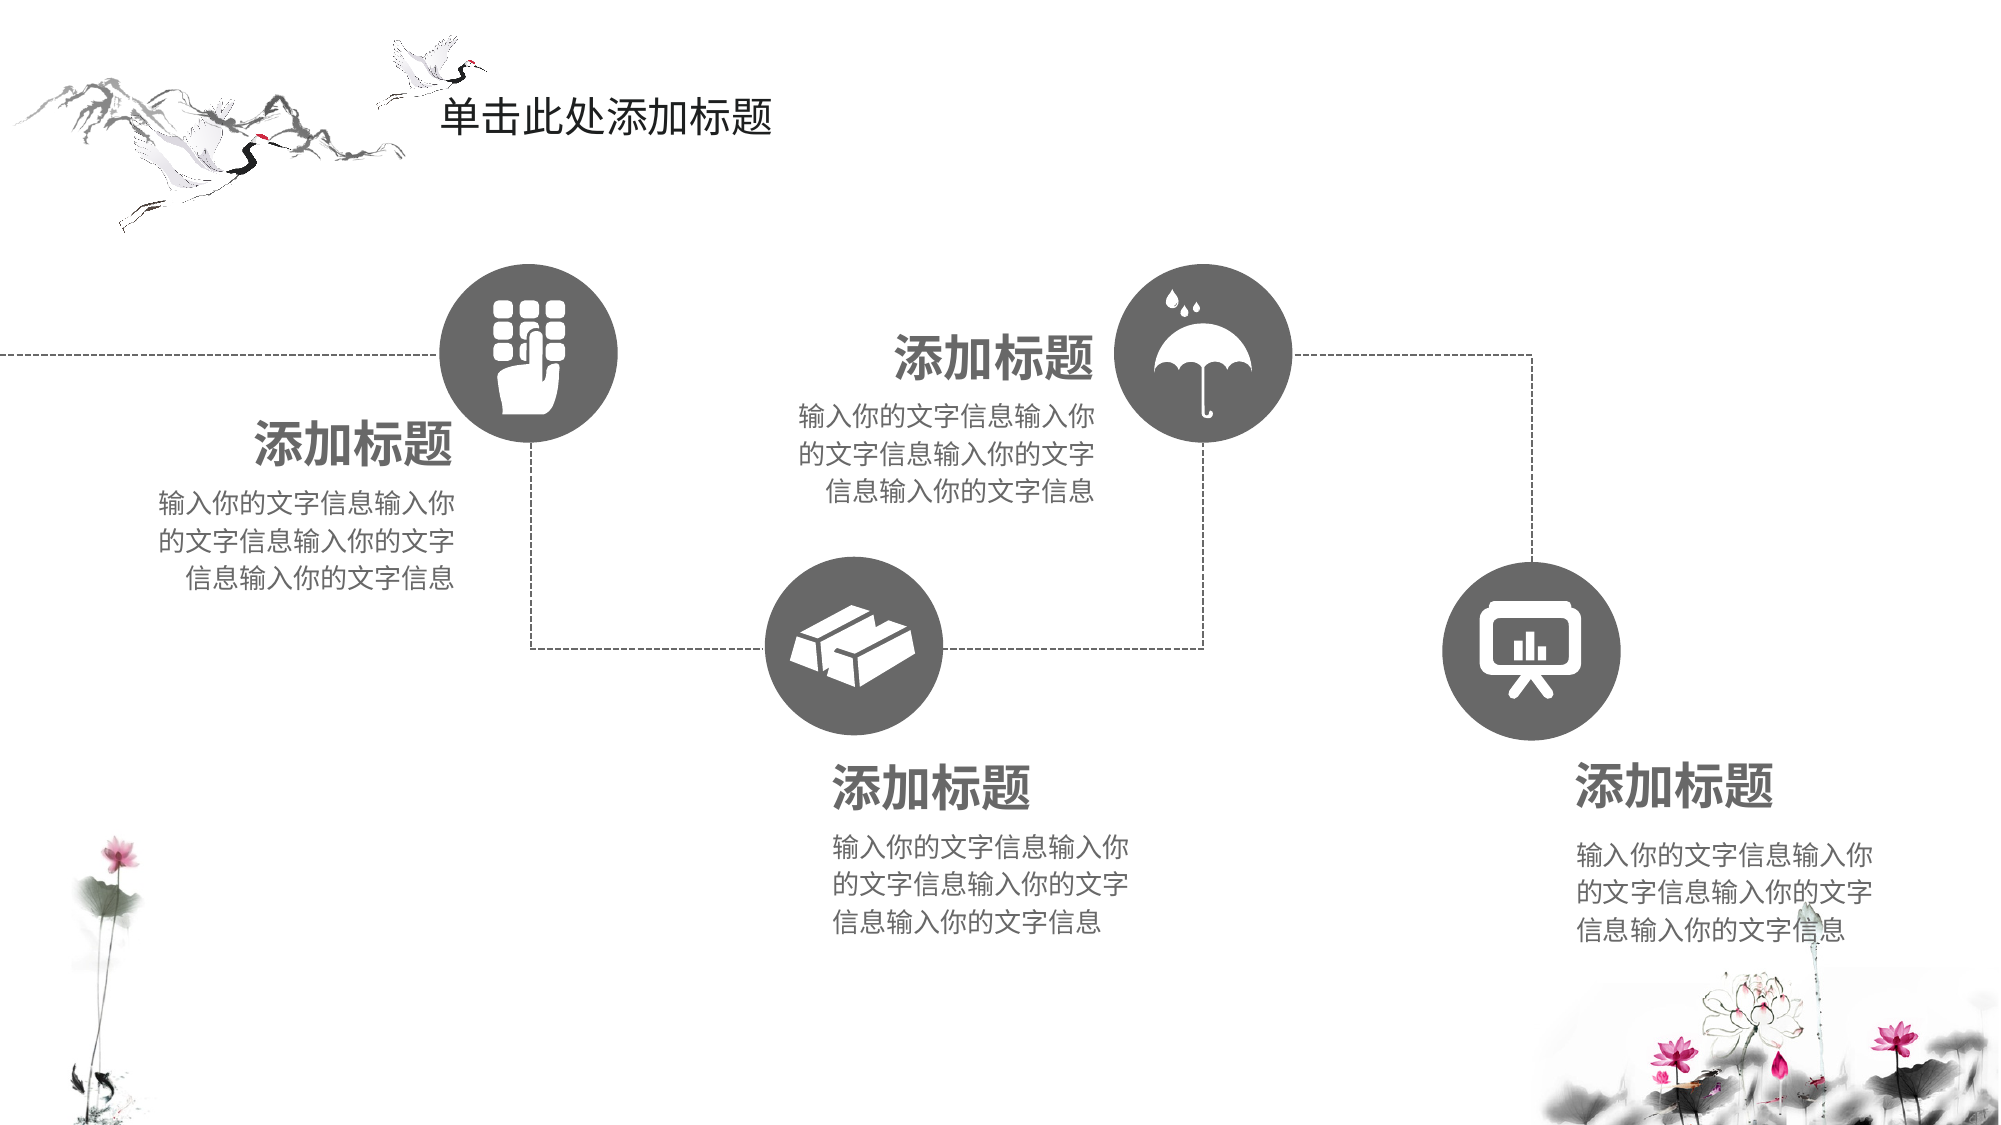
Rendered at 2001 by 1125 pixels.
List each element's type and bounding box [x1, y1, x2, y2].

text_box [1561, 742, 1915, 955]
text_box [817, 744, 1171, 947]
text_box [12, 35, 1999, 1125]
text_box [757, 314, 1111, 516]
text_box [789, 605, 916, 688]
text_box [117, 400, 470, 603]
